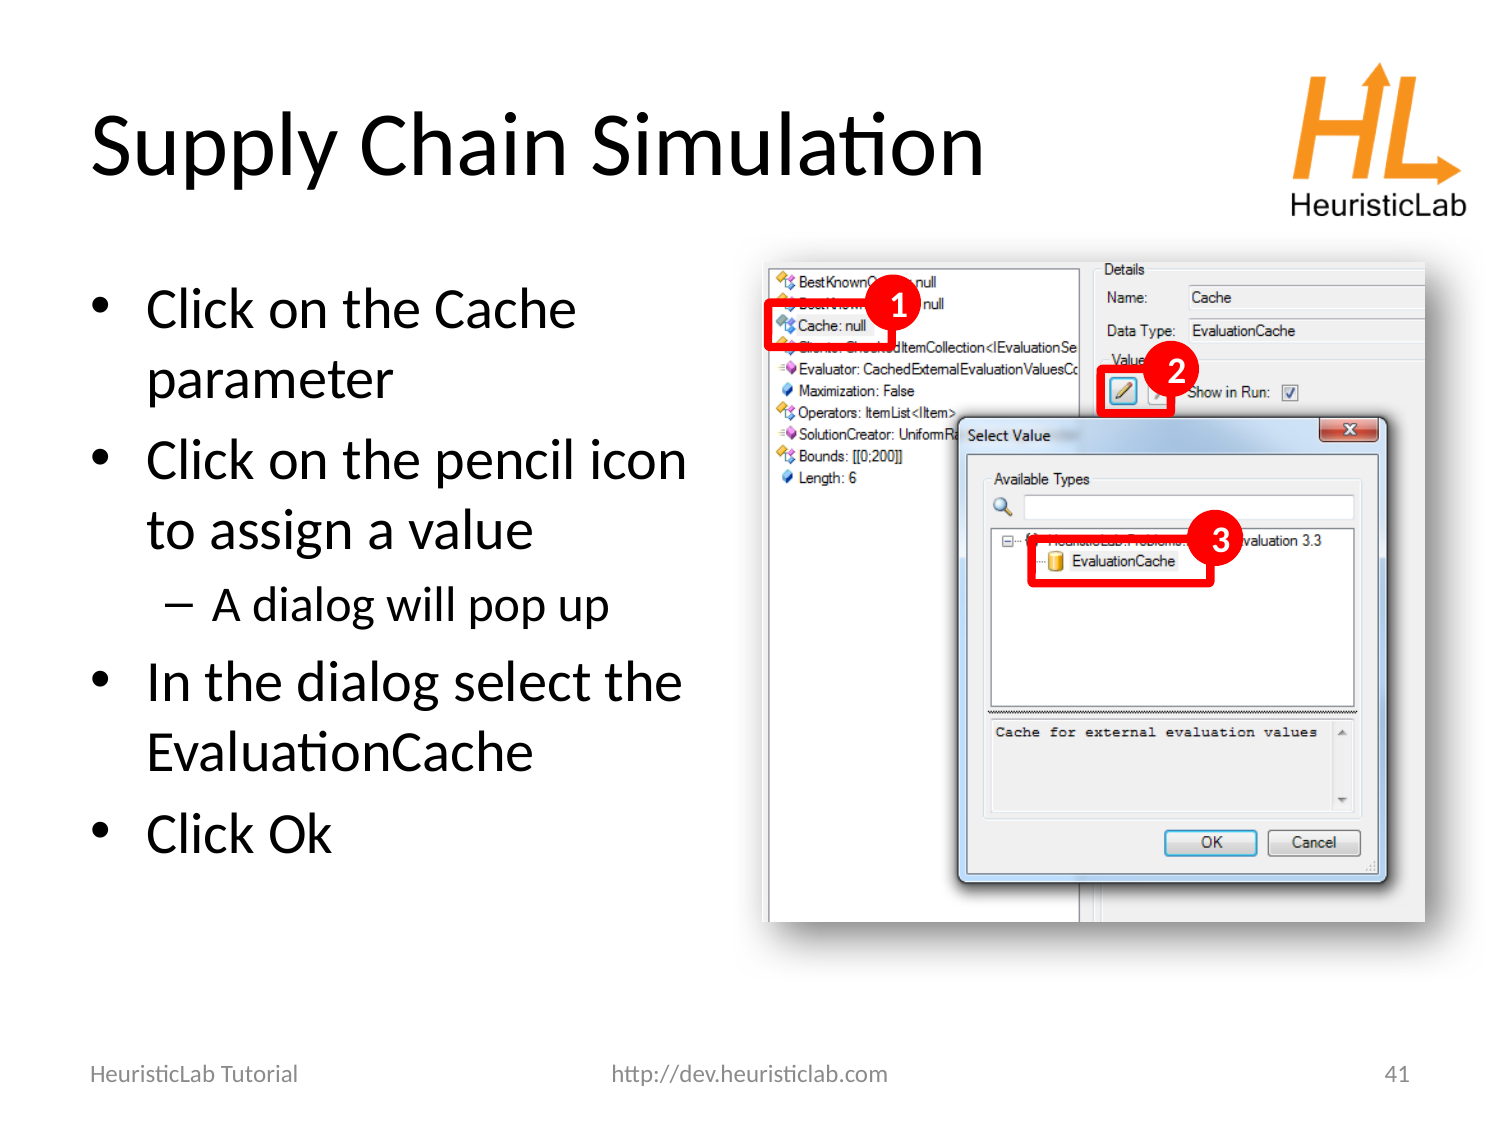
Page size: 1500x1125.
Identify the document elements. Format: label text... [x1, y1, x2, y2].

slide_number HeuristicLab Tutorial [75, 1042, 425, 1103]
title Supply Chain Simulation [75, 45, 1282, 233]
list Click on the Cache parameter Click on the pencil icon to assign a value A dialog will pop up In the dialog select the EvaluationCache Click Ok [75, 262, 738, 1005]
footer http://dev.heuristiclab.com [512, 1042, 988, 1103]
slide_number 41 [1074, 1042, 1425, 1103]
picture [1281, 27, 1474, 244]
picture [762, 262, 1426, 922]
